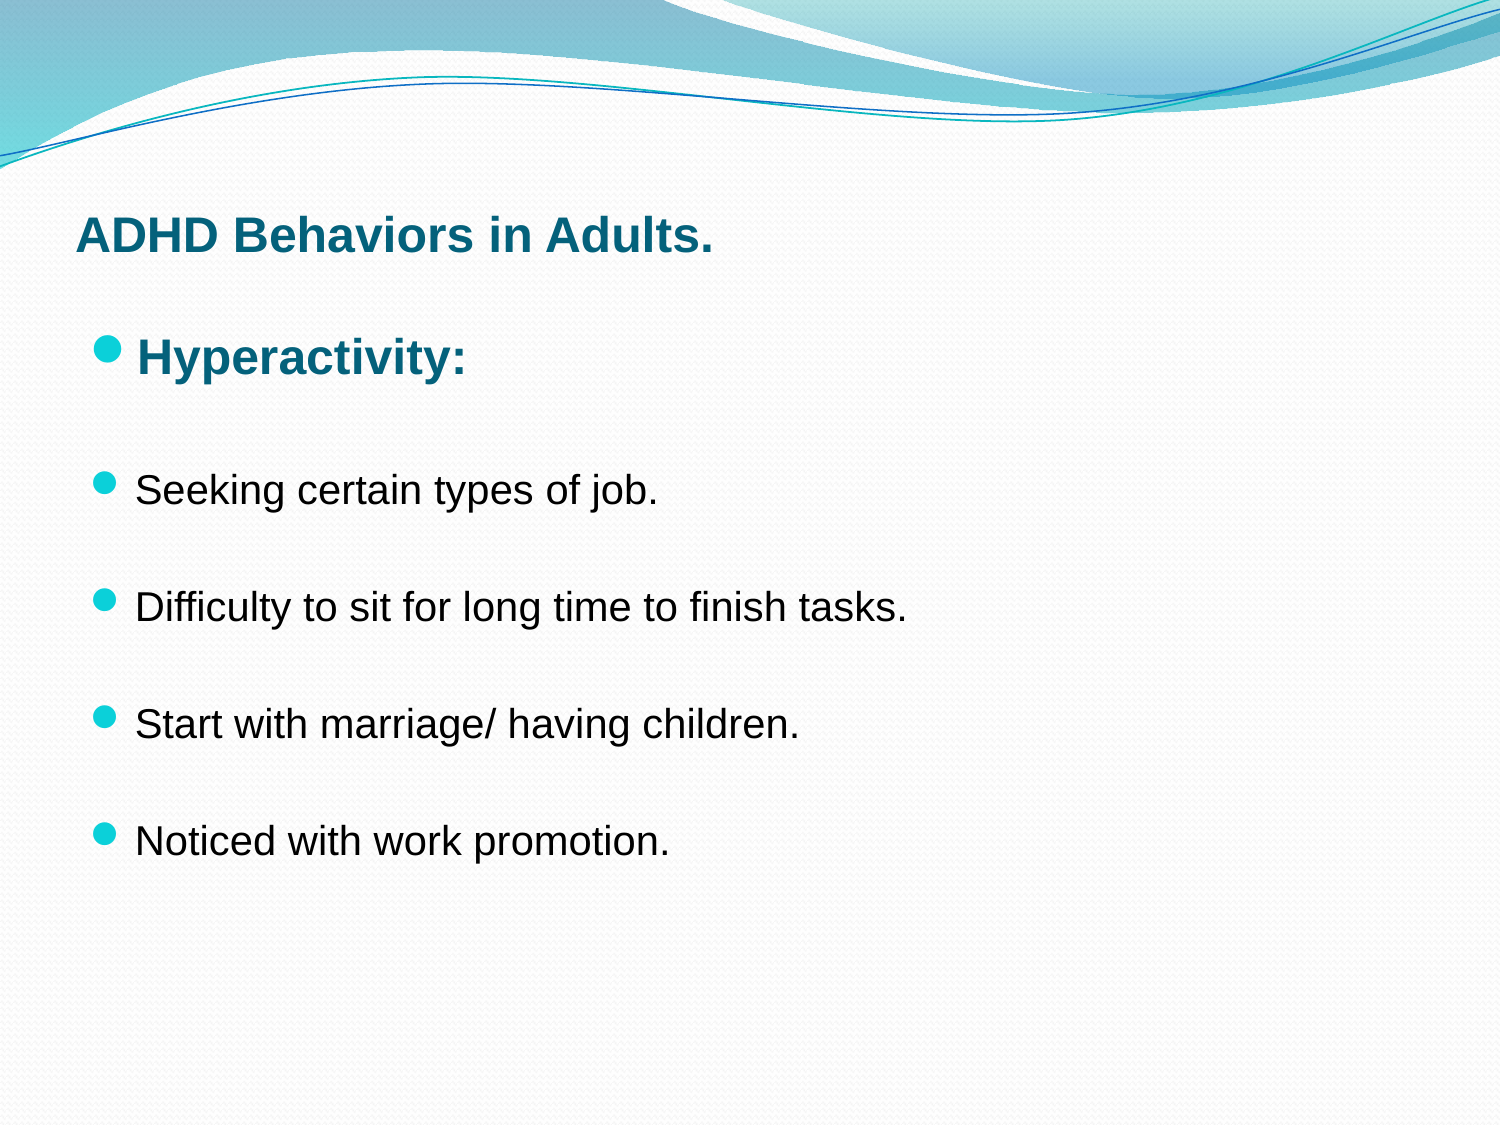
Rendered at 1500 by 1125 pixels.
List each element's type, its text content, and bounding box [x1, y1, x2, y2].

list Hyperactivity: Seeking certain types of job. Difficulty to sit for long time to finish tasks. Start with marriage/ having children. Noticed with work promotion. [75, 317, 1425, 1038]
title ADHD Behaviors in Adults. [75, 115, 1425, 263]
